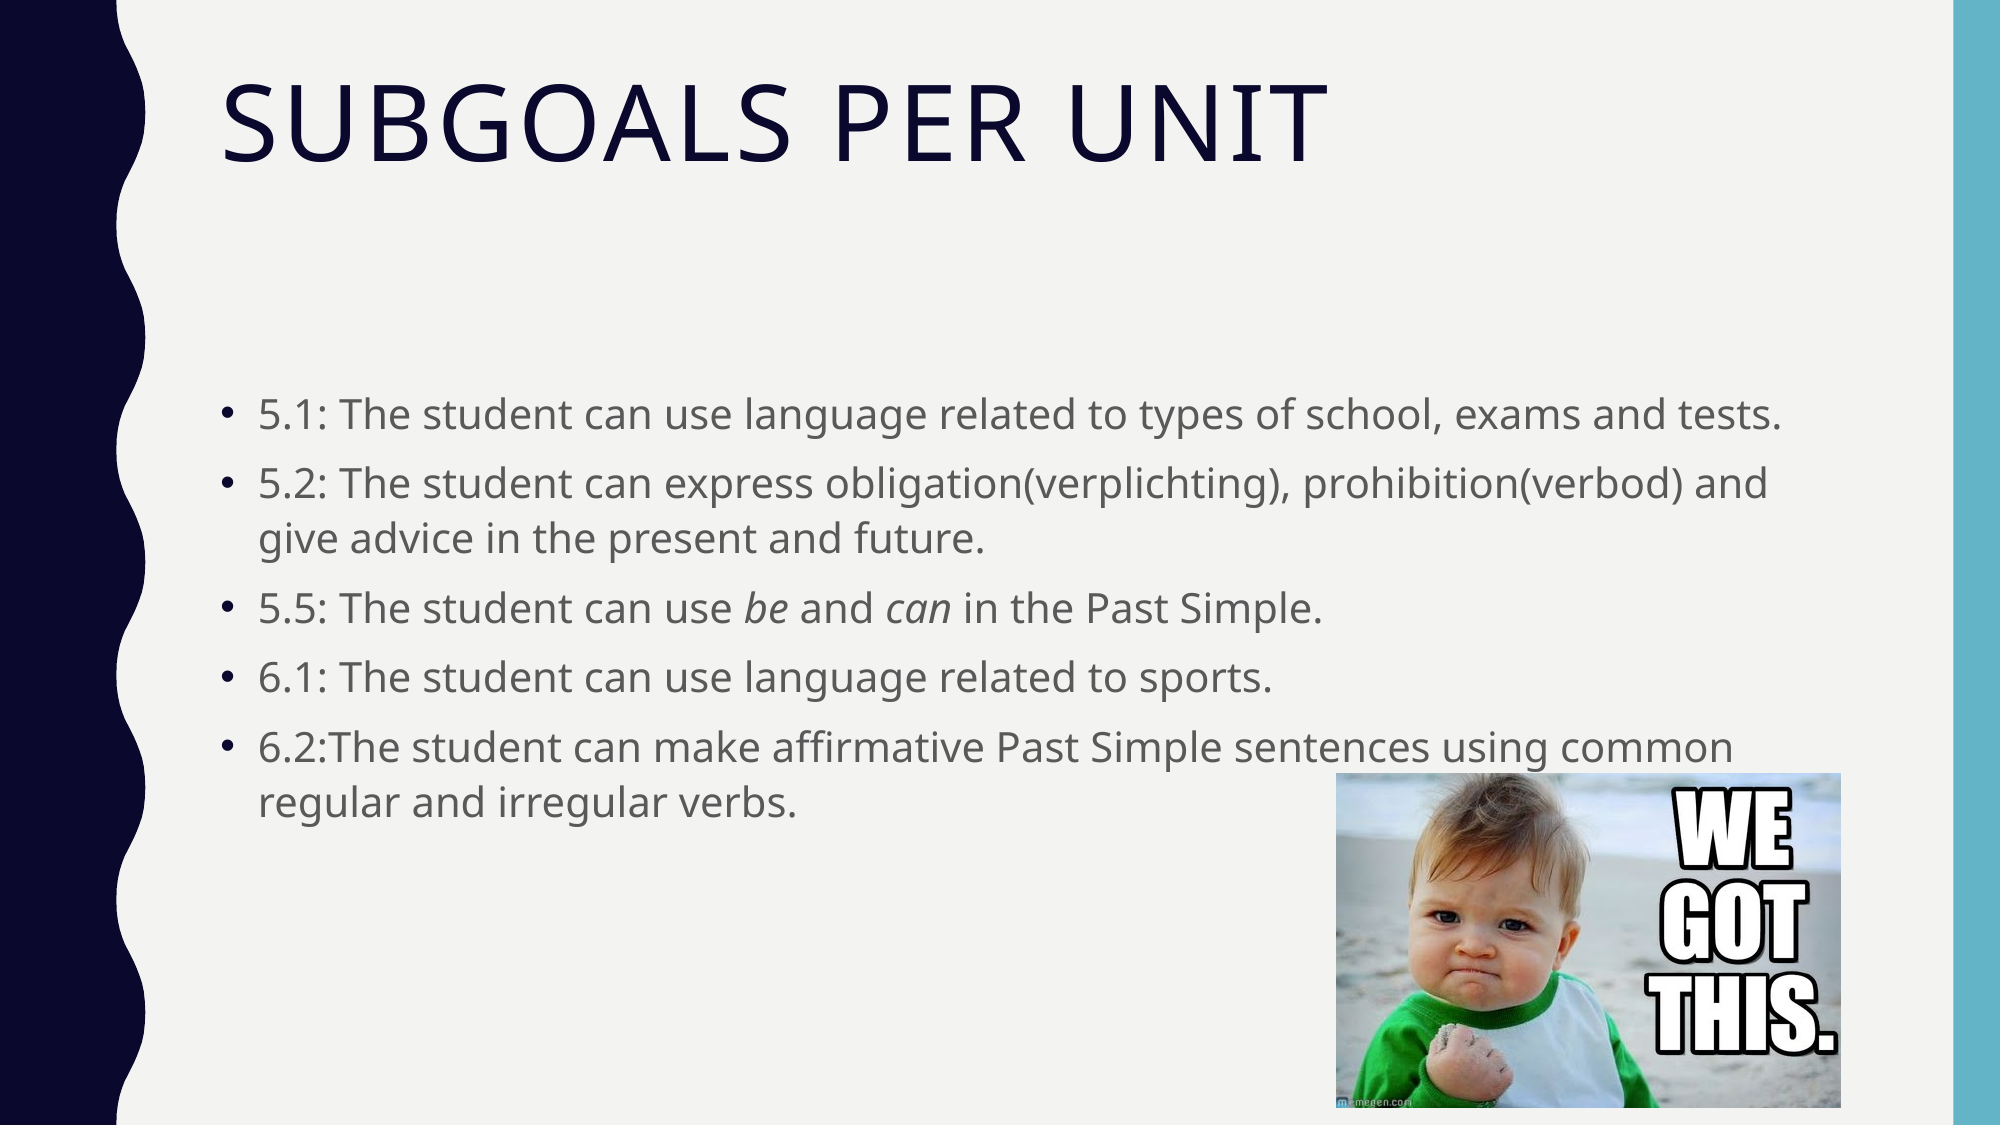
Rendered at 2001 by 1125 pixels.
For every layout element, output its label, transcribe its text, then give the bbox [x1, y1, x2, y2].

title Subgoals PER UNIT [205, 62, 1875, 308]
picture [1335, 773, 1841, 1109]
list 5.1: The student can use language related to types of school, exams and tests. 5.2: The student can express obligation(verplichting), prohibition(verbod) and give advice in the present and future. 5.5: The student can use be and can in the Past Simple. 6.1: The student can use language related to sports. 6.2:The student can make affirmative Past Simple sentences using common regular and irregular verbs. [205, 375, 1875, 965]
